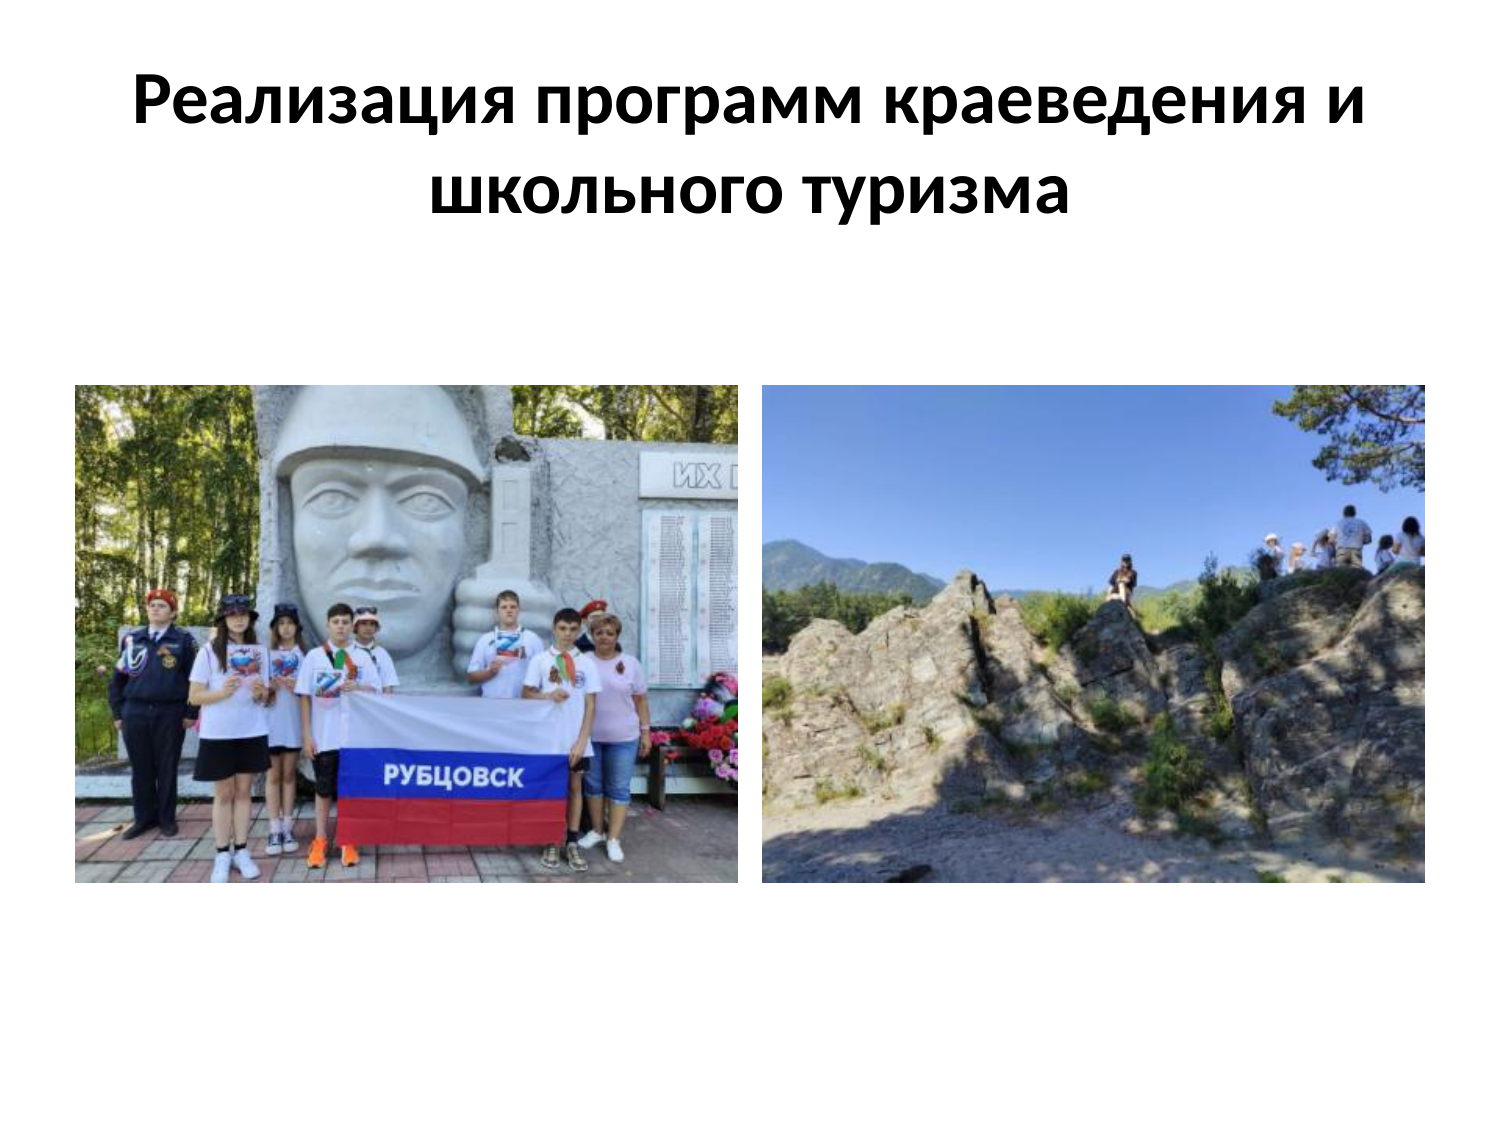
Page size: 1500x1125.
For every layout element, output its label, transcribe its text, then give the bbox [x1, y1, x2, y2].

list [74, 384, 738, 883]
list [762, 384, 1426, 883]
title Реализация программ краеведения и школьного туризма [75, 45, 1425, 233]
